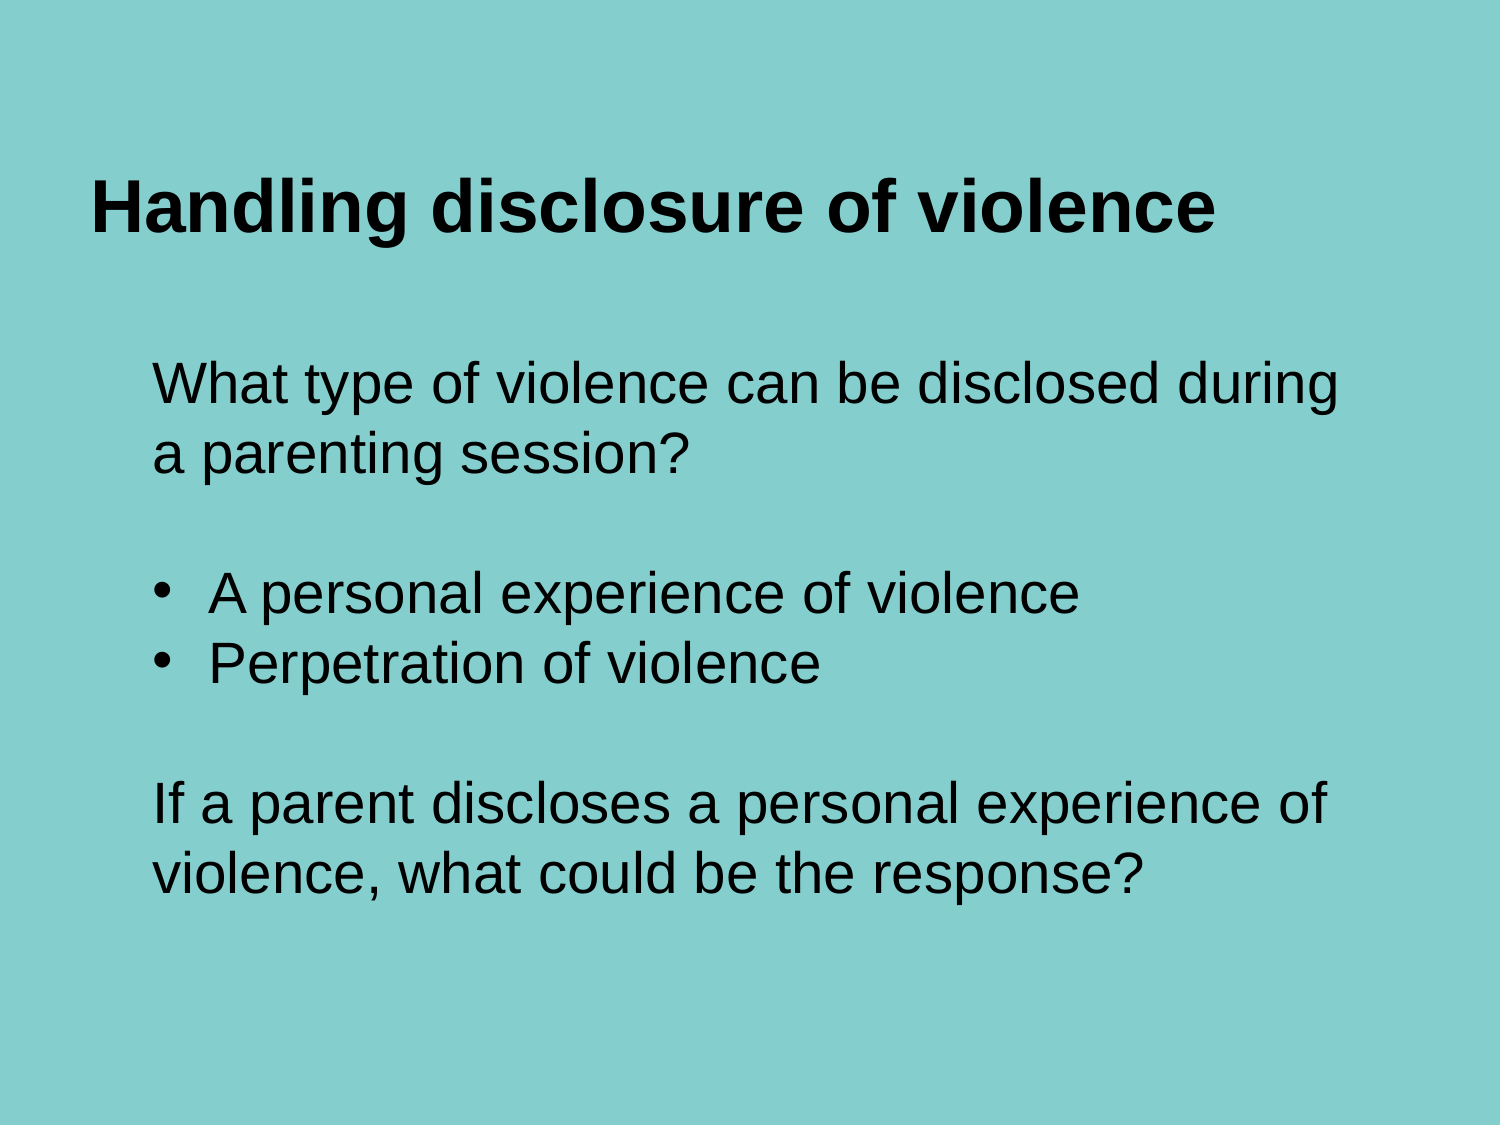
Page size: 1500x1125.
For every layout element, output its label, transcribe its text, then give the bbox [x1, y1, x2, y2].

title Handling disclosure of violence [75, 149, 1438, 350]
text_box What type of violence can be disclosed during a parenting session? A personal experience of violence Perpetration of violence If a parent discloses a personal experience of violence, what could be the response? [137, 337, 1375, 912]
